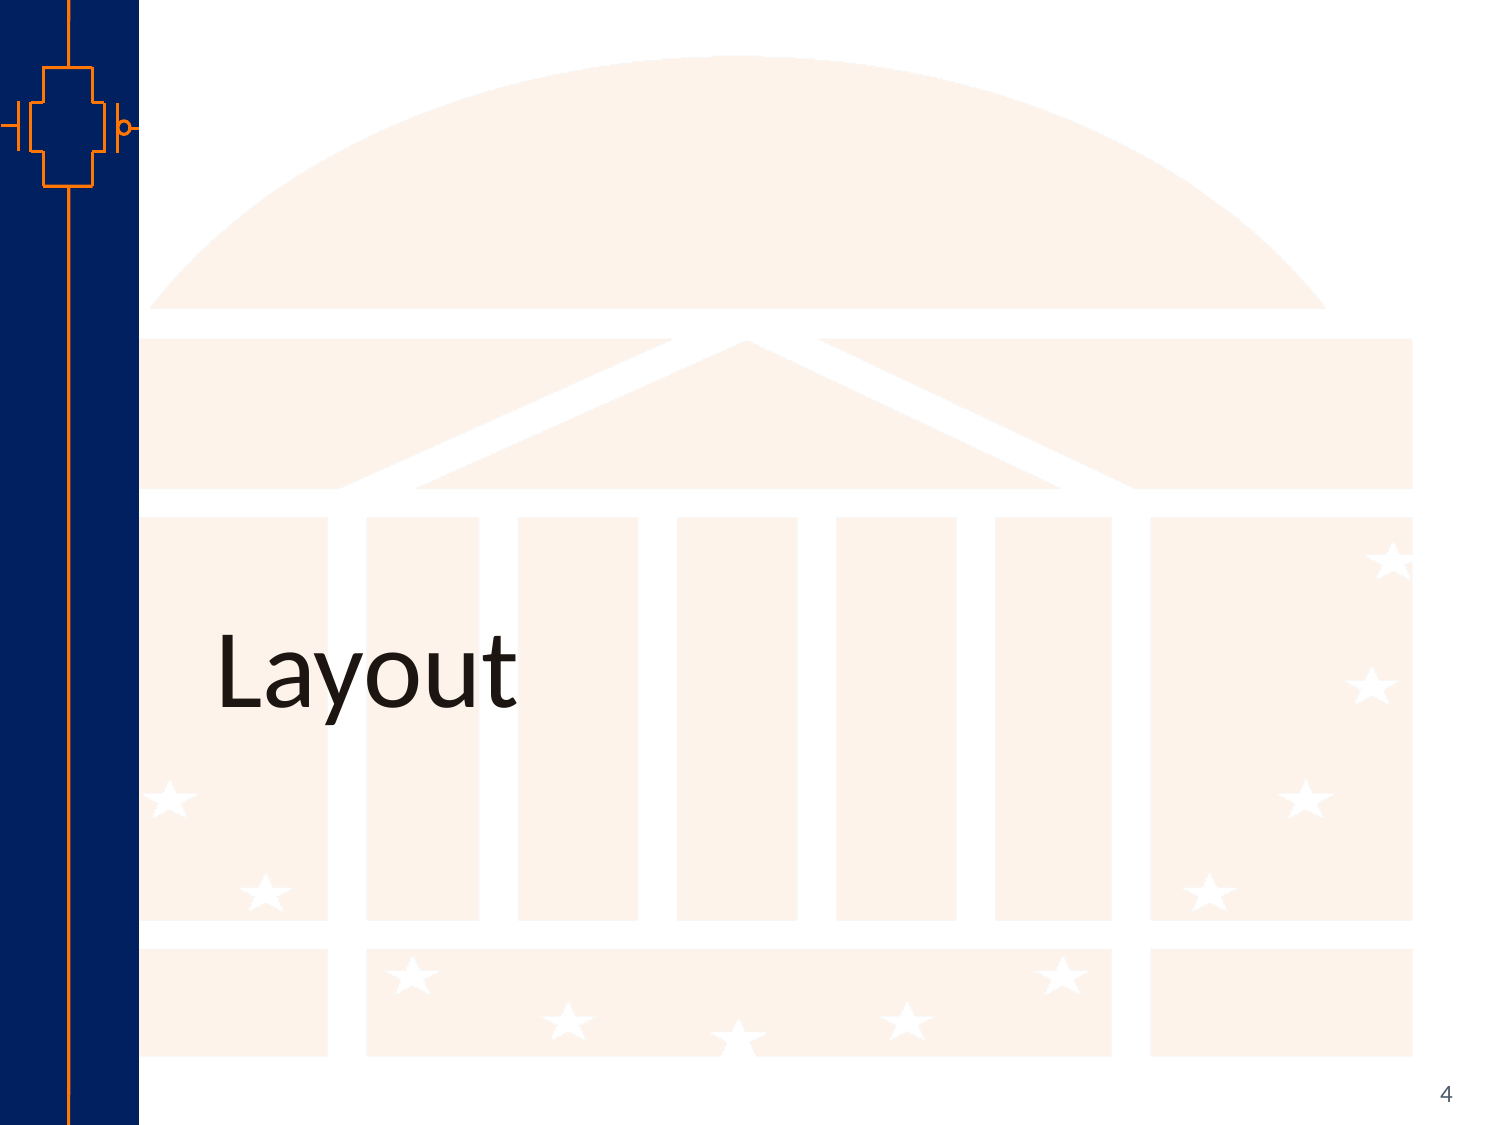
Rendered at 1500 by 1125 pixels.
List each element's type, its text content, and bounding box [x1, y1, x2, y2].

title Layout [200, 549, 1388, 738]
slide_number 4 [1425, 1062, 1488, 1123]
